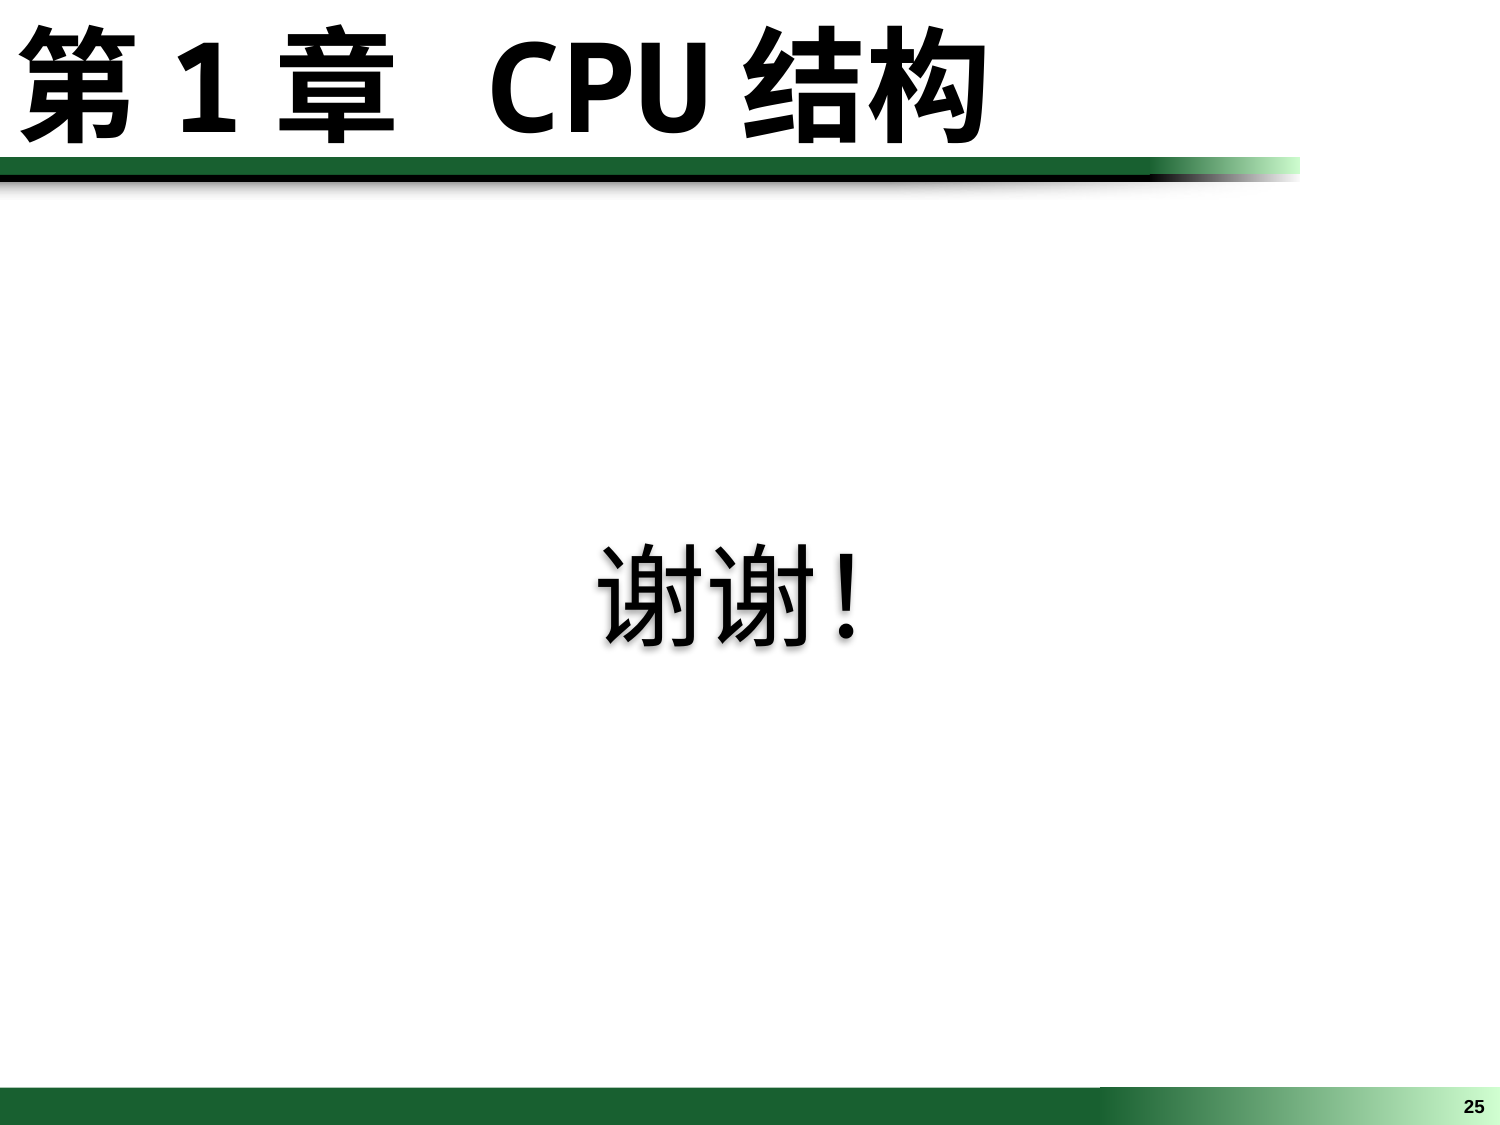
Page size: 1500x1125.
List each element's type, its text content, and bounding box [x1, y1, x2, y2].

slide_number 25 [1437, 1087, 1500, 1125]
picture [0, 174, 1313, 200]
text_box 谢谢！ [64, 491, 1460, 669]
text_box 第1章 CPU结构 [0, 0, 1260, 167]
